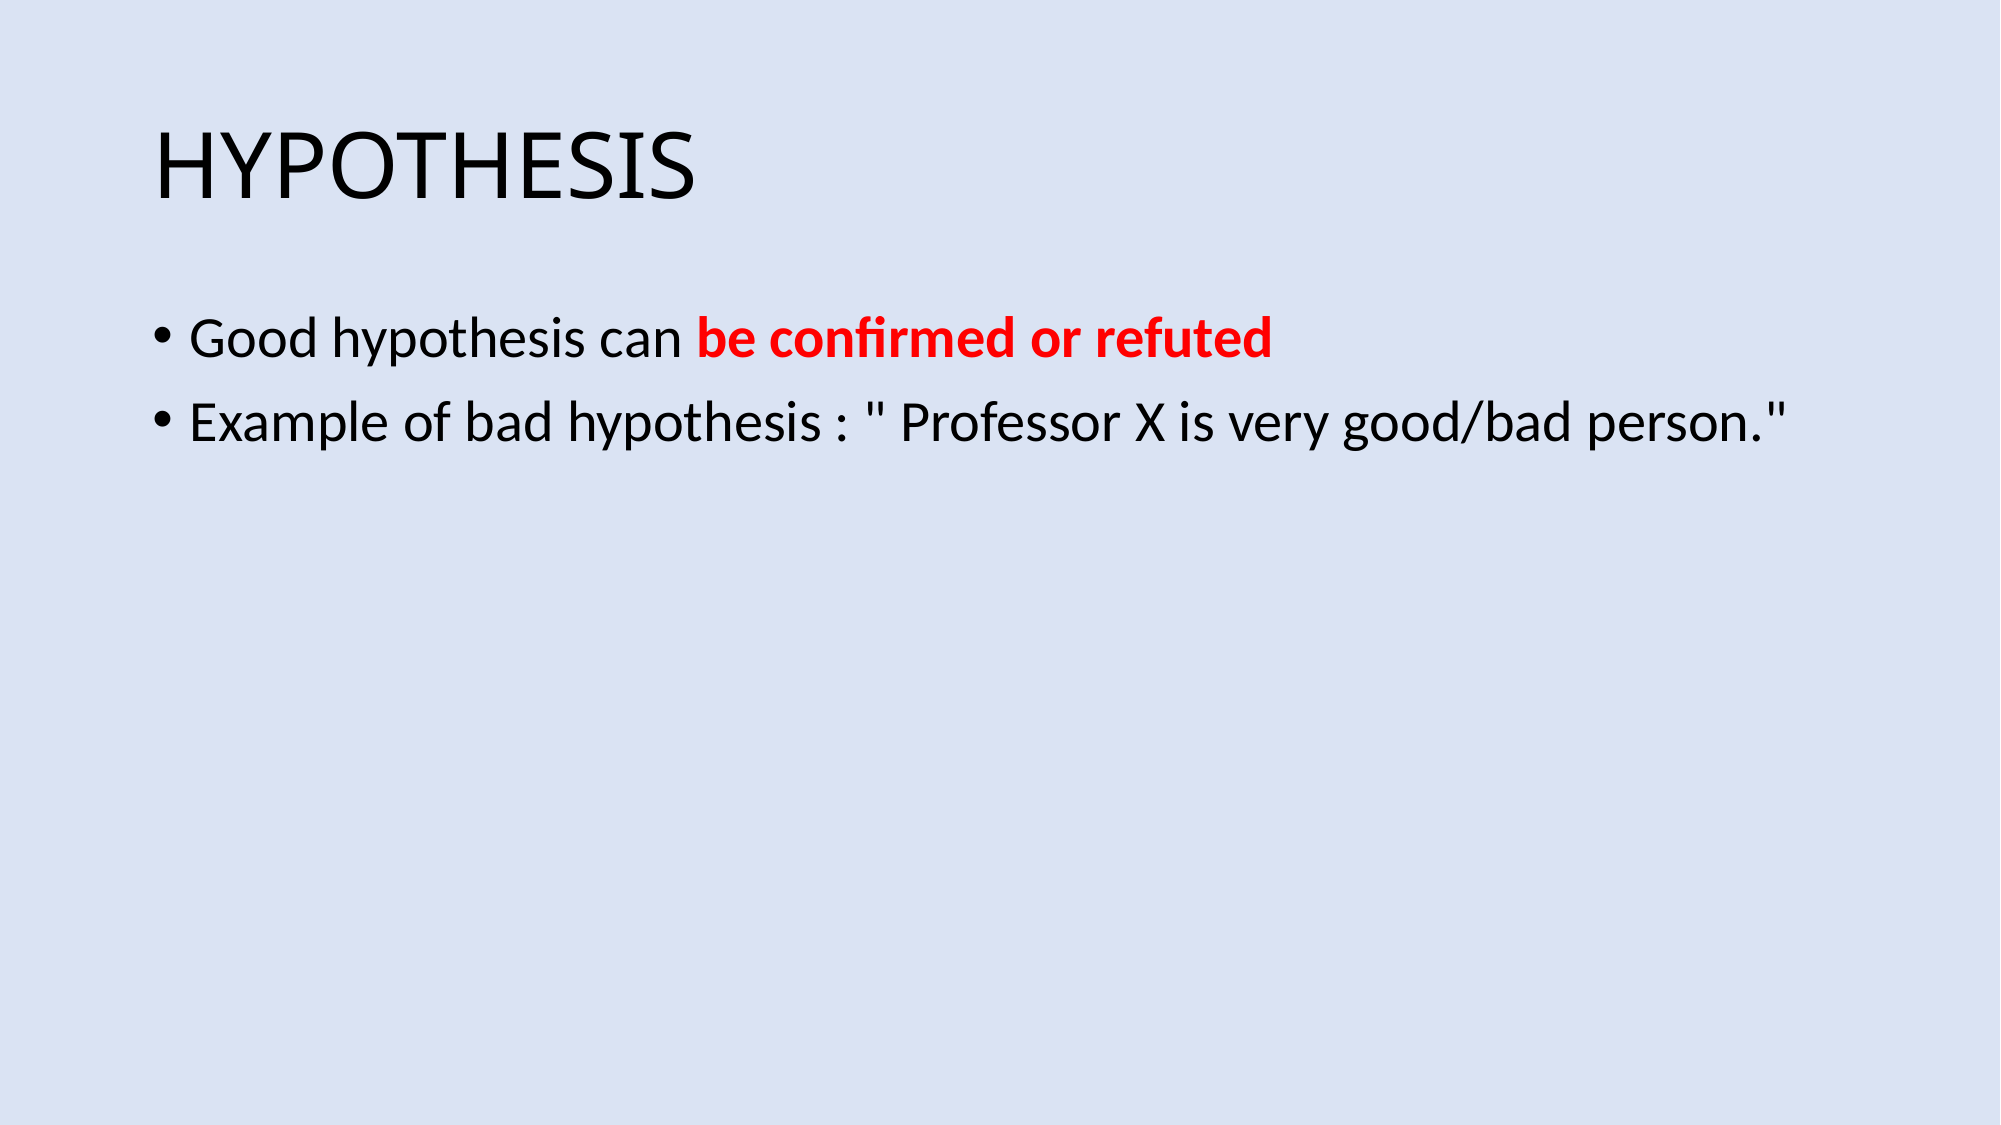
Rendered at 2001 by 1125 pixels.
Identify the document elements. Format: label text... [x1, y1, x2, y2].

list Good hypothesis can be confirmed or refuted Example of bad hypothesis : " Professor X is very good/bad person." [137, 299, 1863, 1014]
title HYPOTHESIS [137, 59, 1863, 278]
